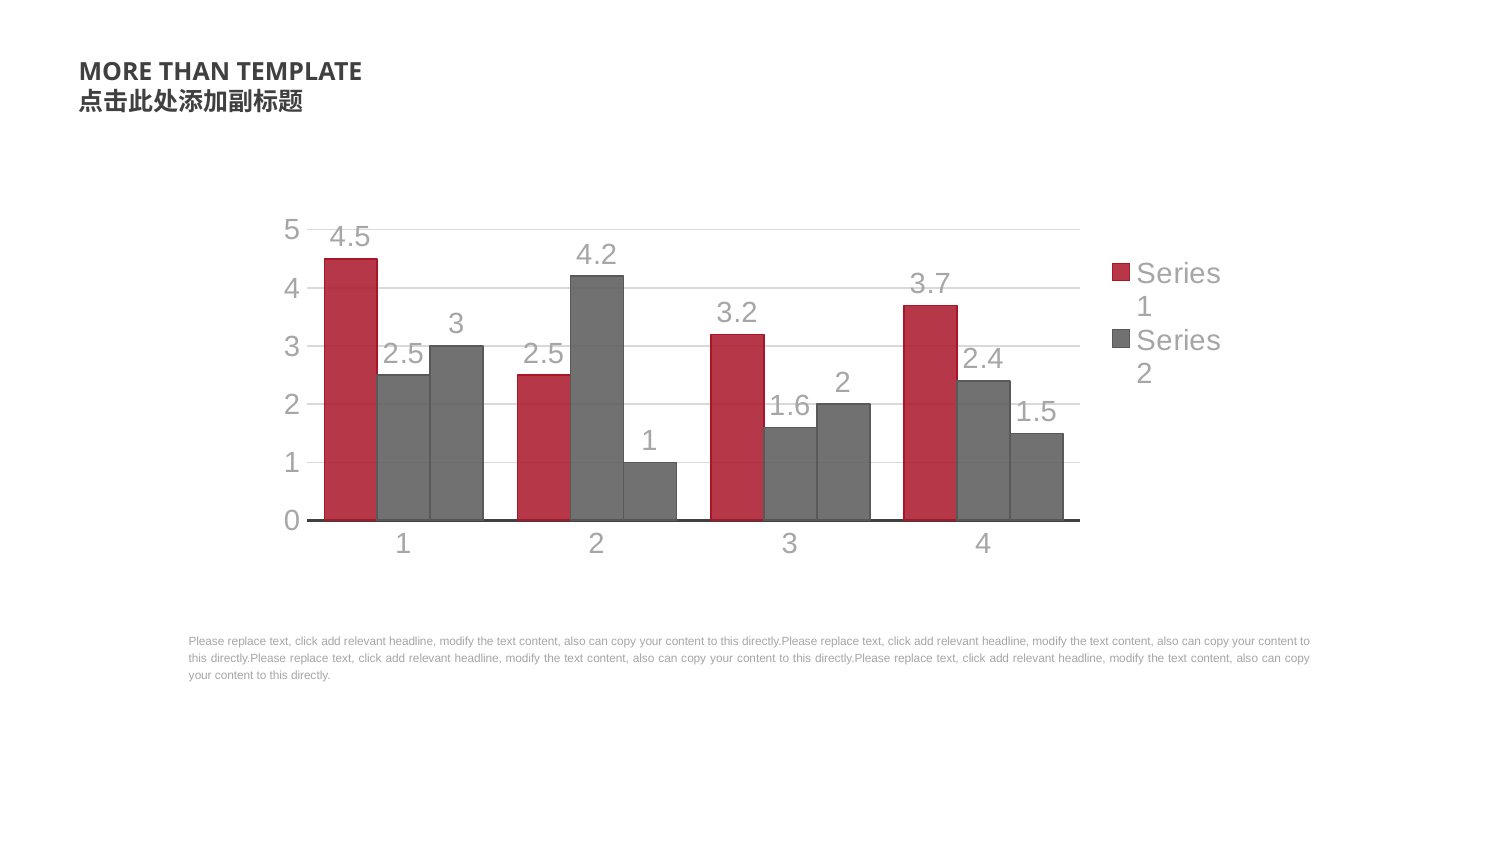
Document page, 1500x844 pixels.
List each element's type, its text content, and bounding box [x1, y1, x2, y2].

chart [251, 211, 1245, 562]
text_box MORE THAN TEMPLATE 点击此处添加副标题 [58, 45, 792, 126]
text_box Please replace text, click add relevant headline, modify the text content, also can copy your content to this directly.Please replace text, click add relevant headline, modify the text content, also can copy your content to this directly.Please replace text, click add relevant headline, modify the text content, also can copy your content to this directly.Please replace text, click add relevant headline, modify the text content, also can copy your content to this directly. [173, 623, 1326, 690]
